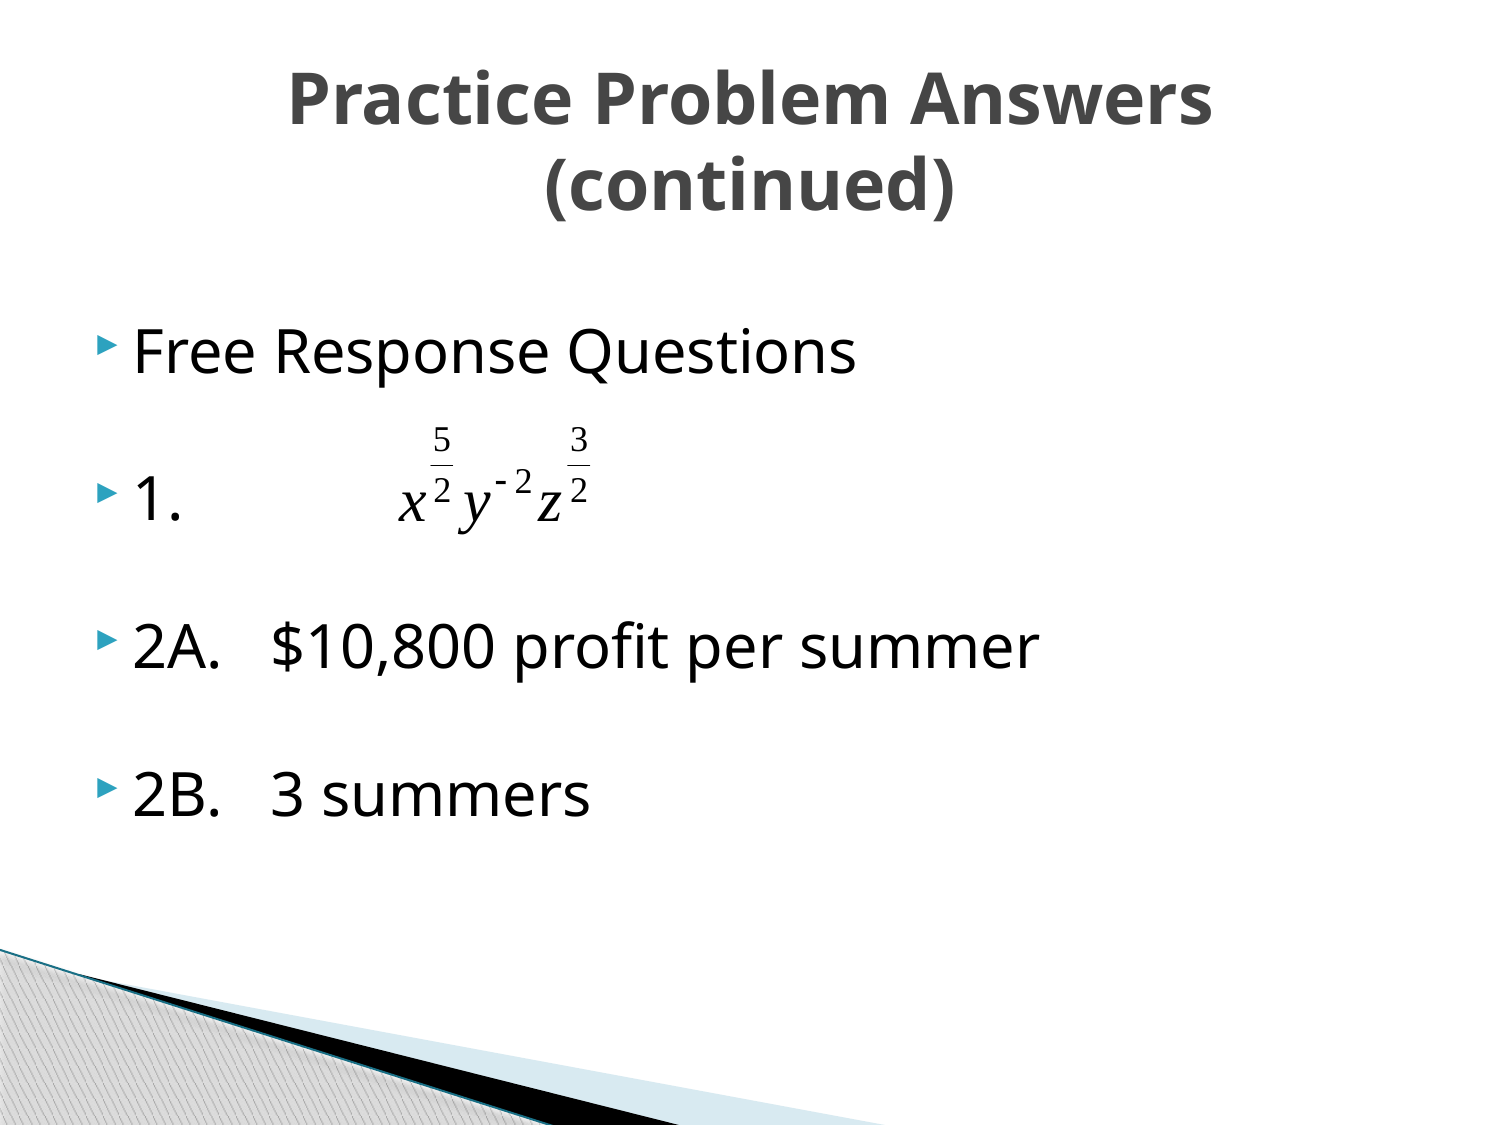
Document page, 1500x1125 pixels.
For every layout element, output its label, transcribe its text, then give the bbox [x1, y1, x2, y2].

title Practice Problem Answers (continued) [75, 45, 1425, 231]
list Free Response Questions 1. 2A. $10,800 profit per summer 2B. 3 summers [62, 231, 1450, 988]
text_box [387, 412, 601, 548]
